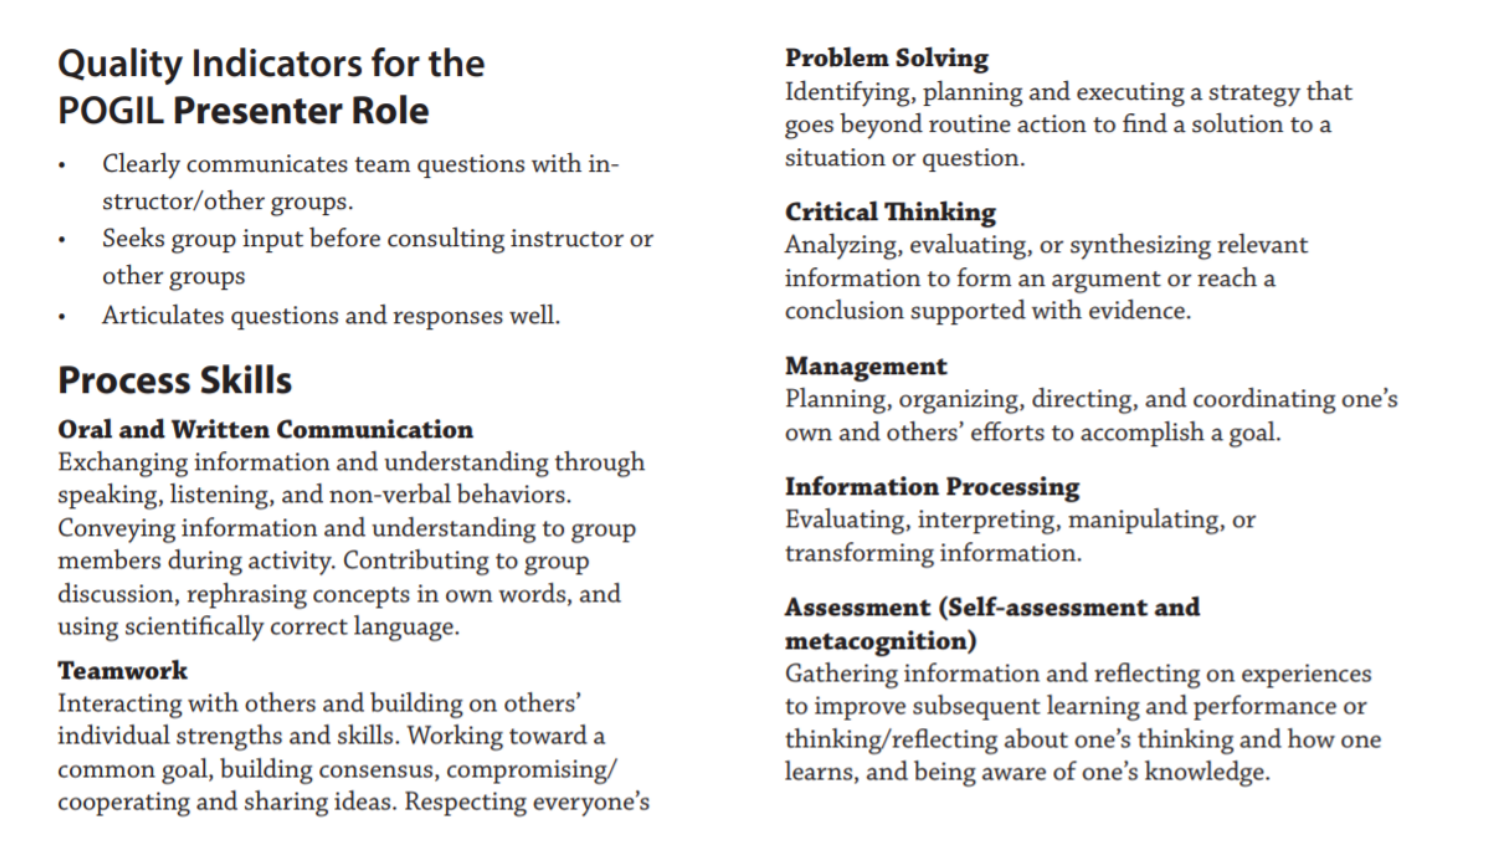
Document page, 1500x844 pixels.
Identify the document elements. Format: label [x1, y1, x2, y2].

picture [24, 24, 1442, 819]
